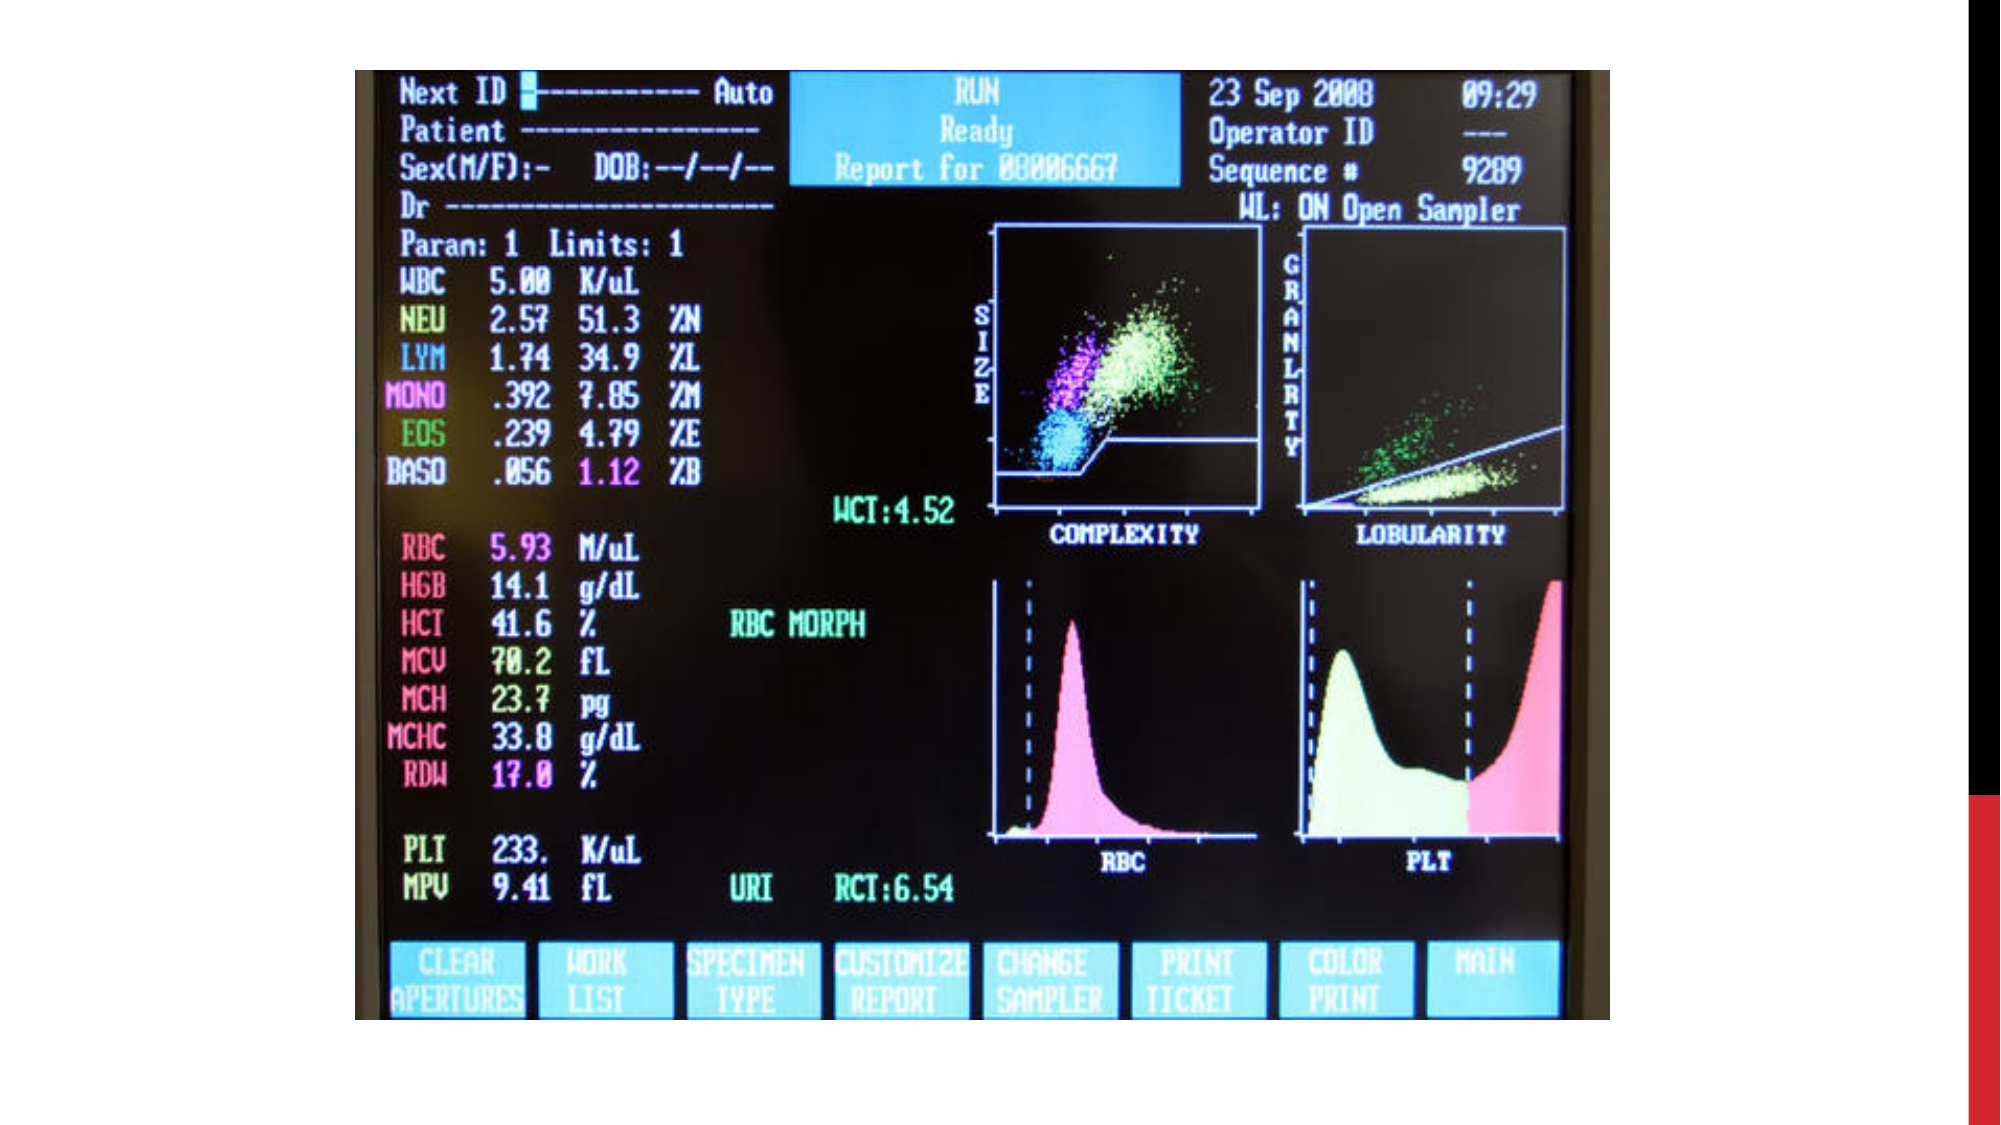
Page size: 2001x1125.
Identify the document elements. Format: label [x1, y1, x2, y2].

picture [354, 69, 1610, 1021]
